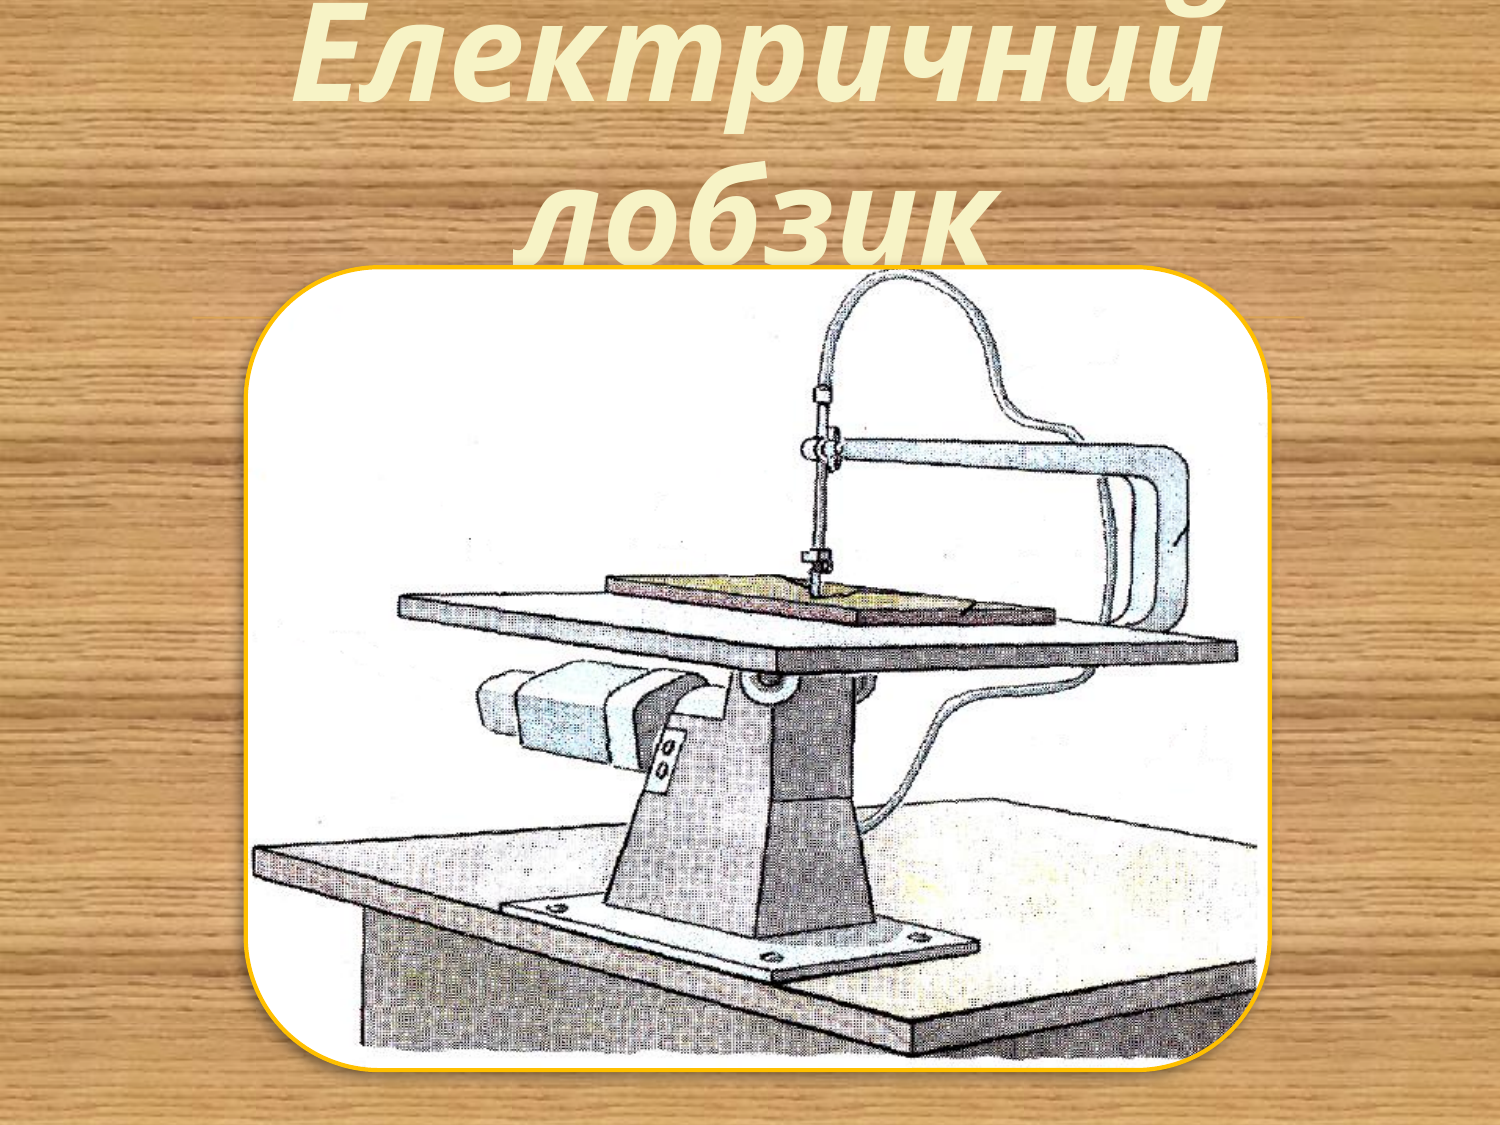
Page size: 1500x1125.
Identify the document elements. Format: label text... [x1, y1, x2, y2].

title Електричний лобзик [54, 42, 1461, 216]
picture [246, 268, 1271, 1072]
